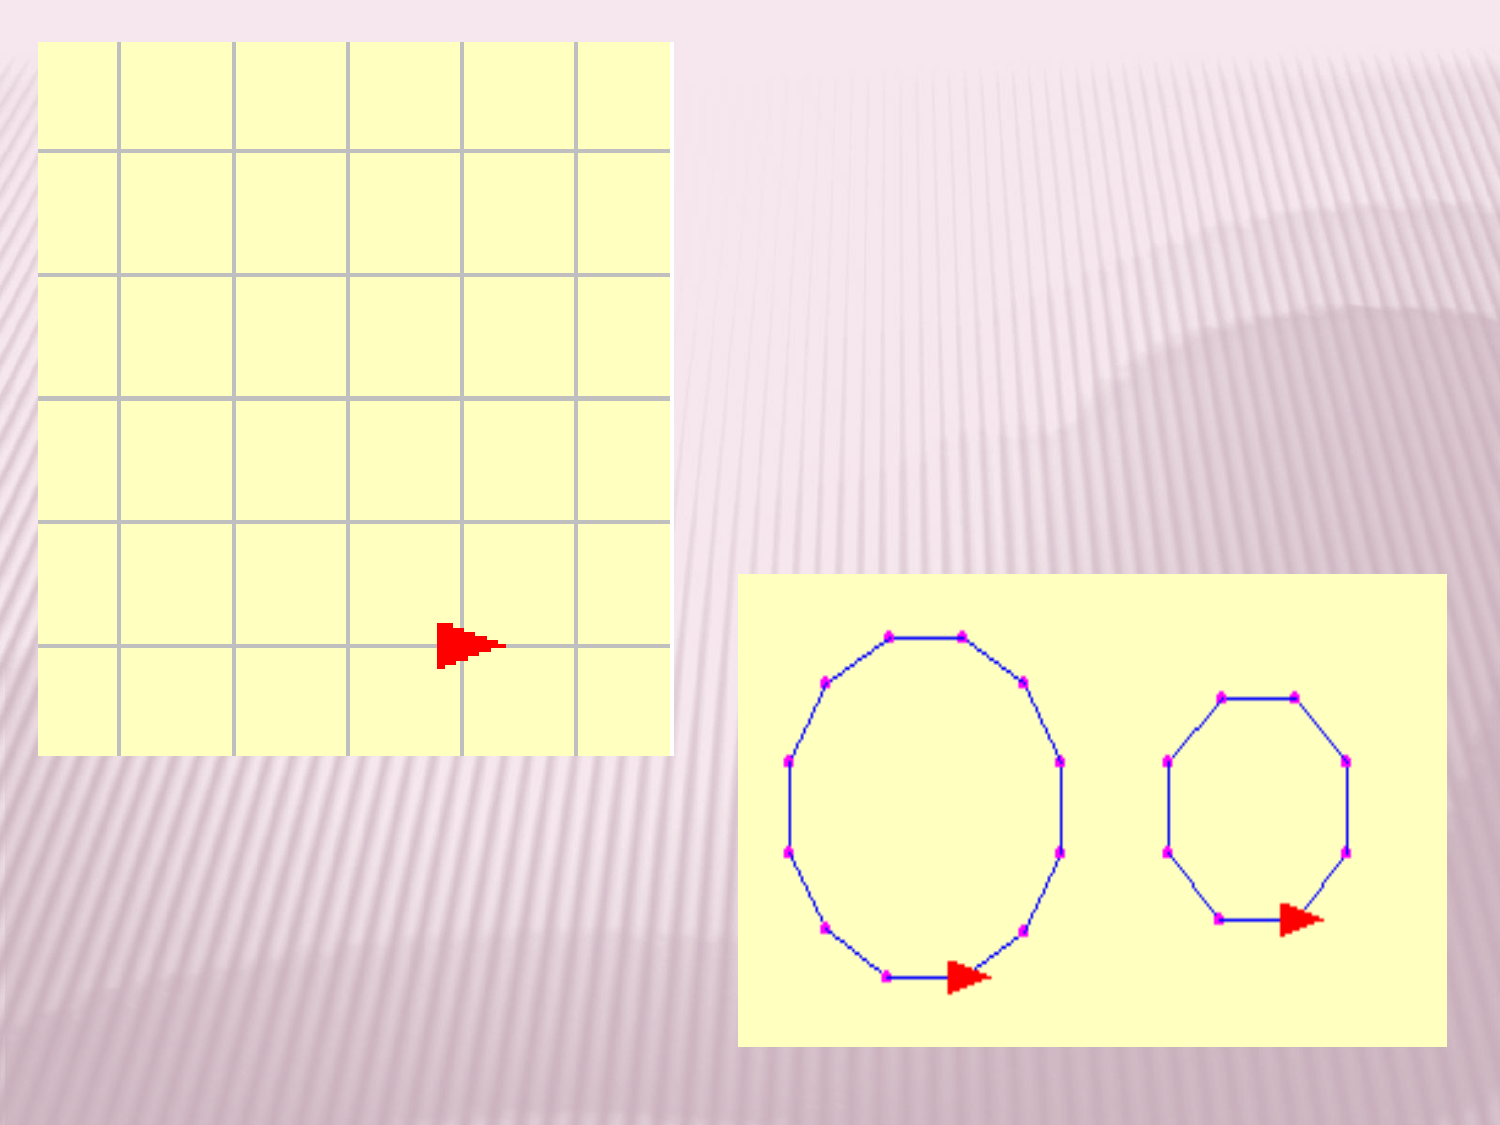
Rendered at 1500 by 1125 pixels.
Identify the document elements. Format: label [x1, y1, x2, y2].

picture [37, 42, 674, 757]
picture [737, 573, 1448, 1048]
